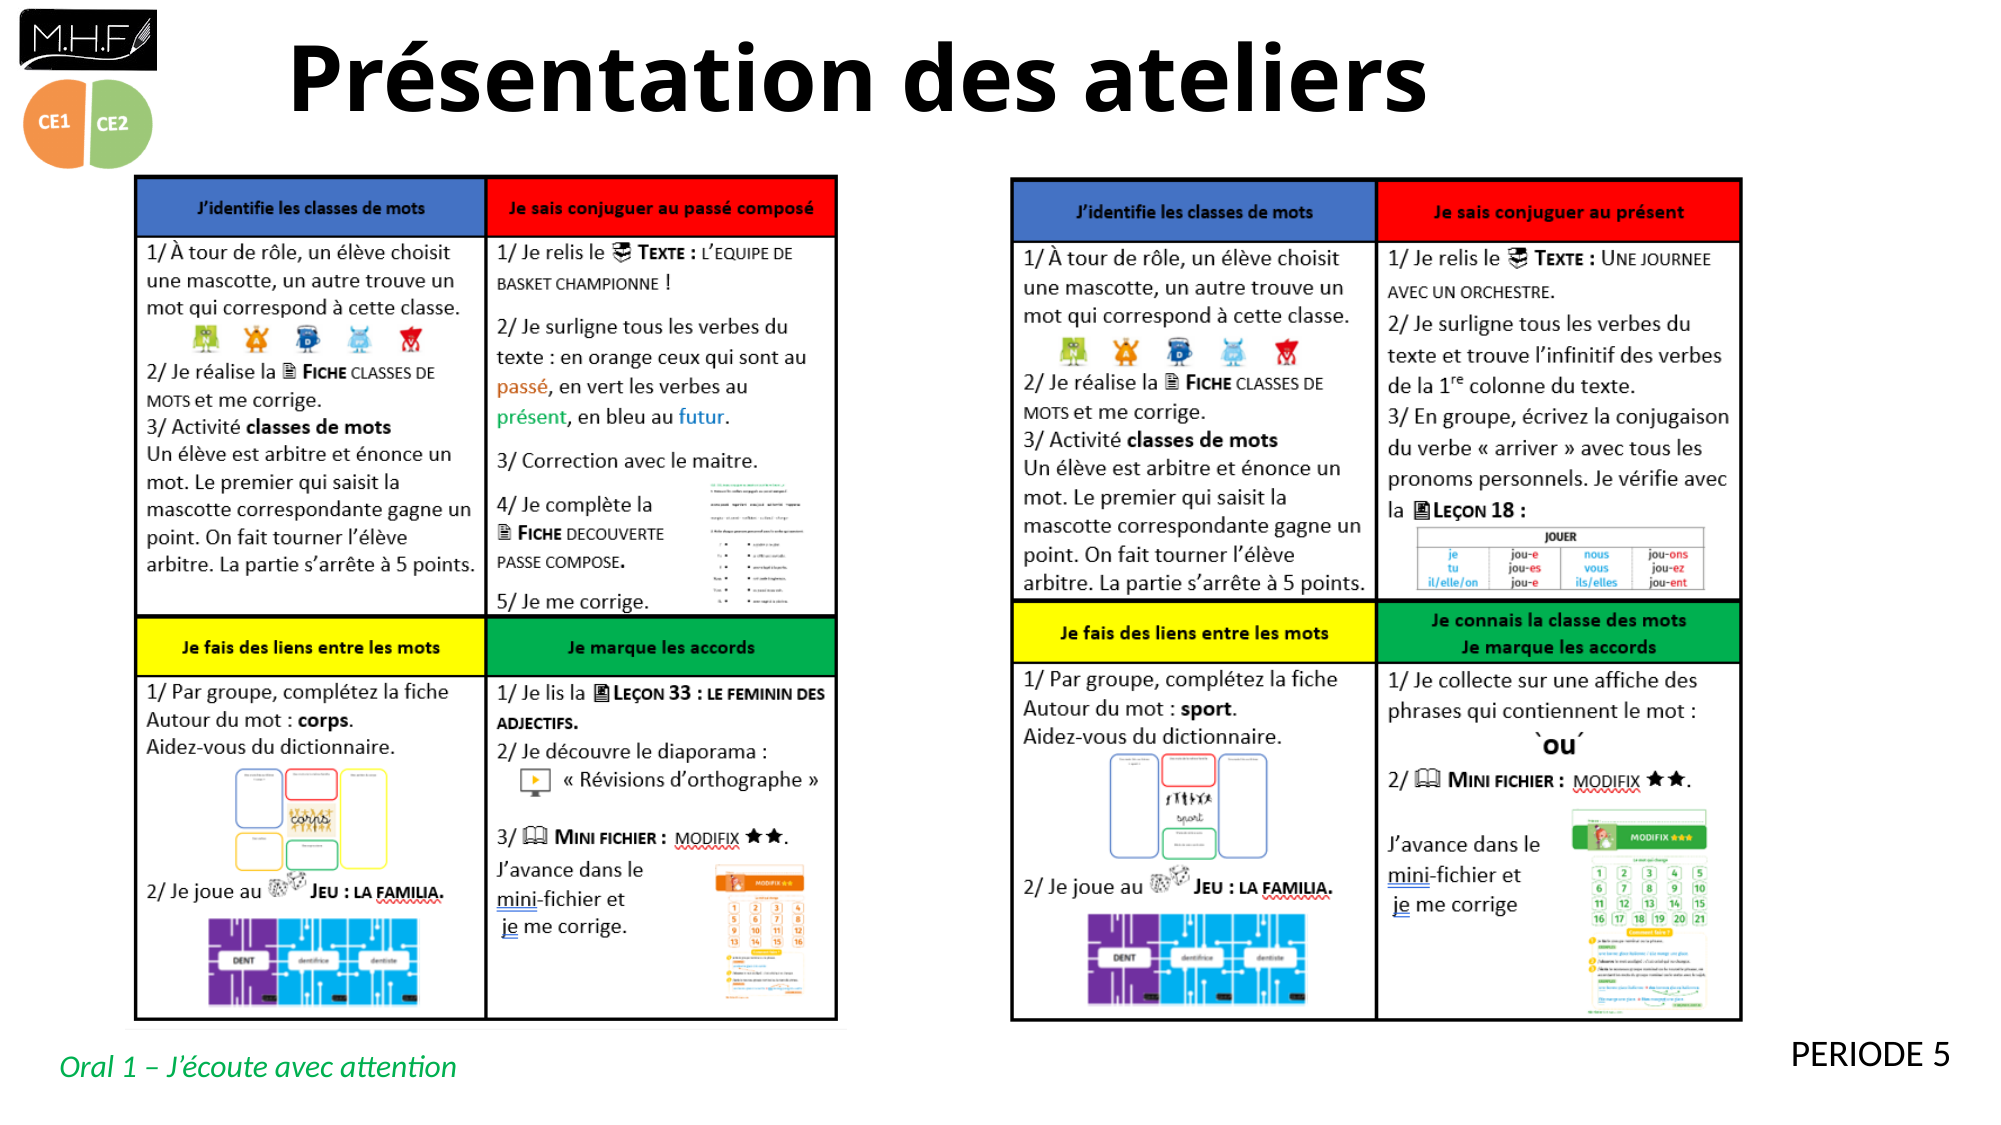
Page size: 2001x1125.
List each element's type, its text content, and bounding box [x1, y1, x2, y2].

title Présentation des ateliers [271, 7, 1818, 156]
picture [1001, 168, 1751, 1030]
text_box PERIODE 5 [1362, 1021, 1967, 1082]
text_box Oral 1 – J’écoute avec attention [44, 1038, 1346, 1092]
picture [1, 7, 847, 1030]
